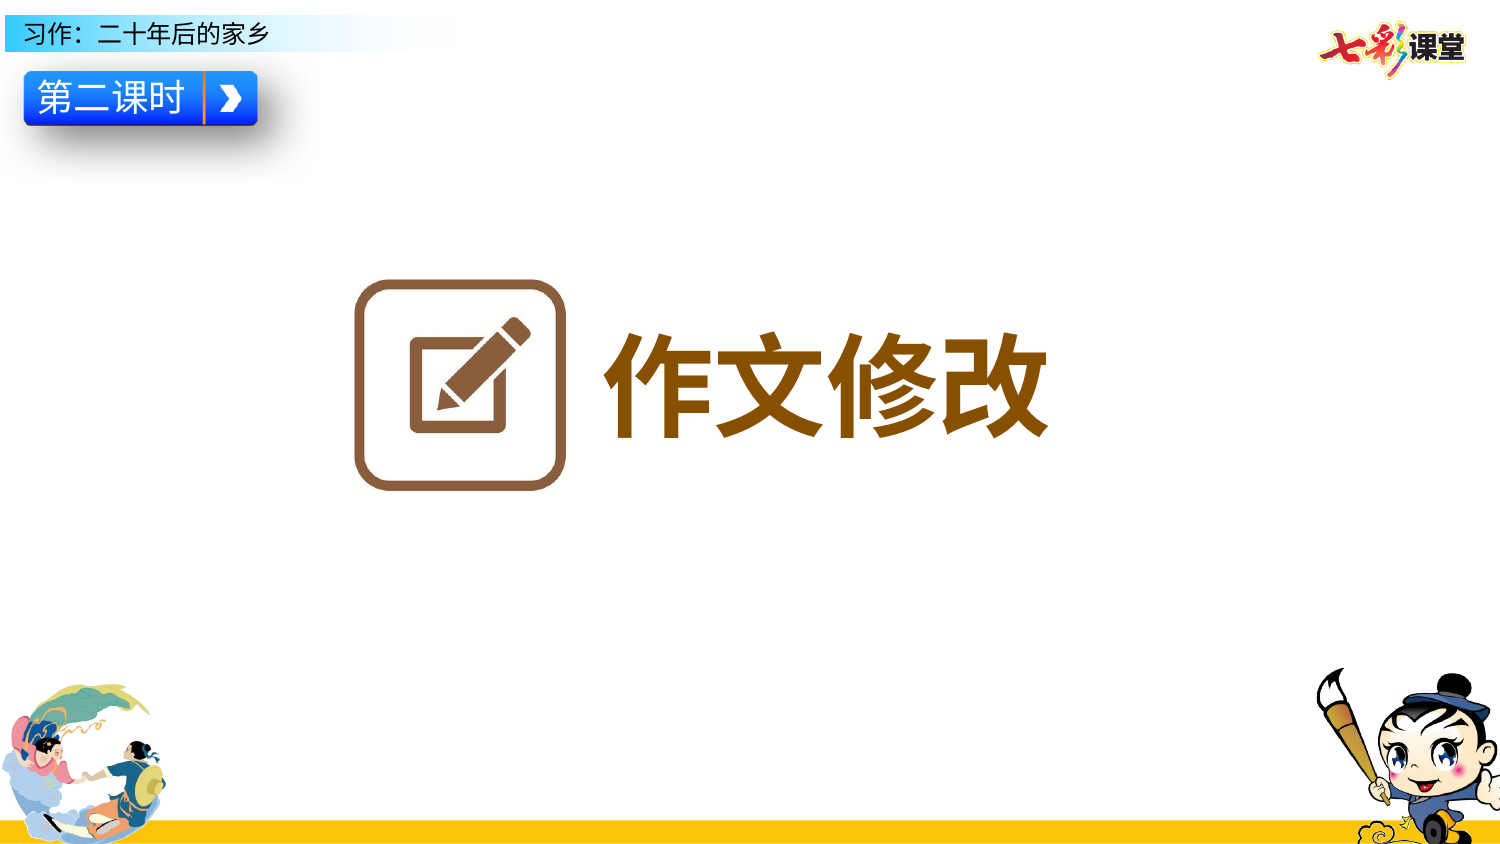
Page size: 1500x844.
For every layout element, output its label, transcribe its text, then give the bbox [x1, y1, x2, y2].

picture [21, 70, 259, 126]
text_box 作文修改 [589, 310, 1075, 457]
picture [352, 275, 568, 494]
picture [0, 667, 187, 844]
picture [1316, 20, 1468, 80]
picture [1316, 668, 1500, 844]
